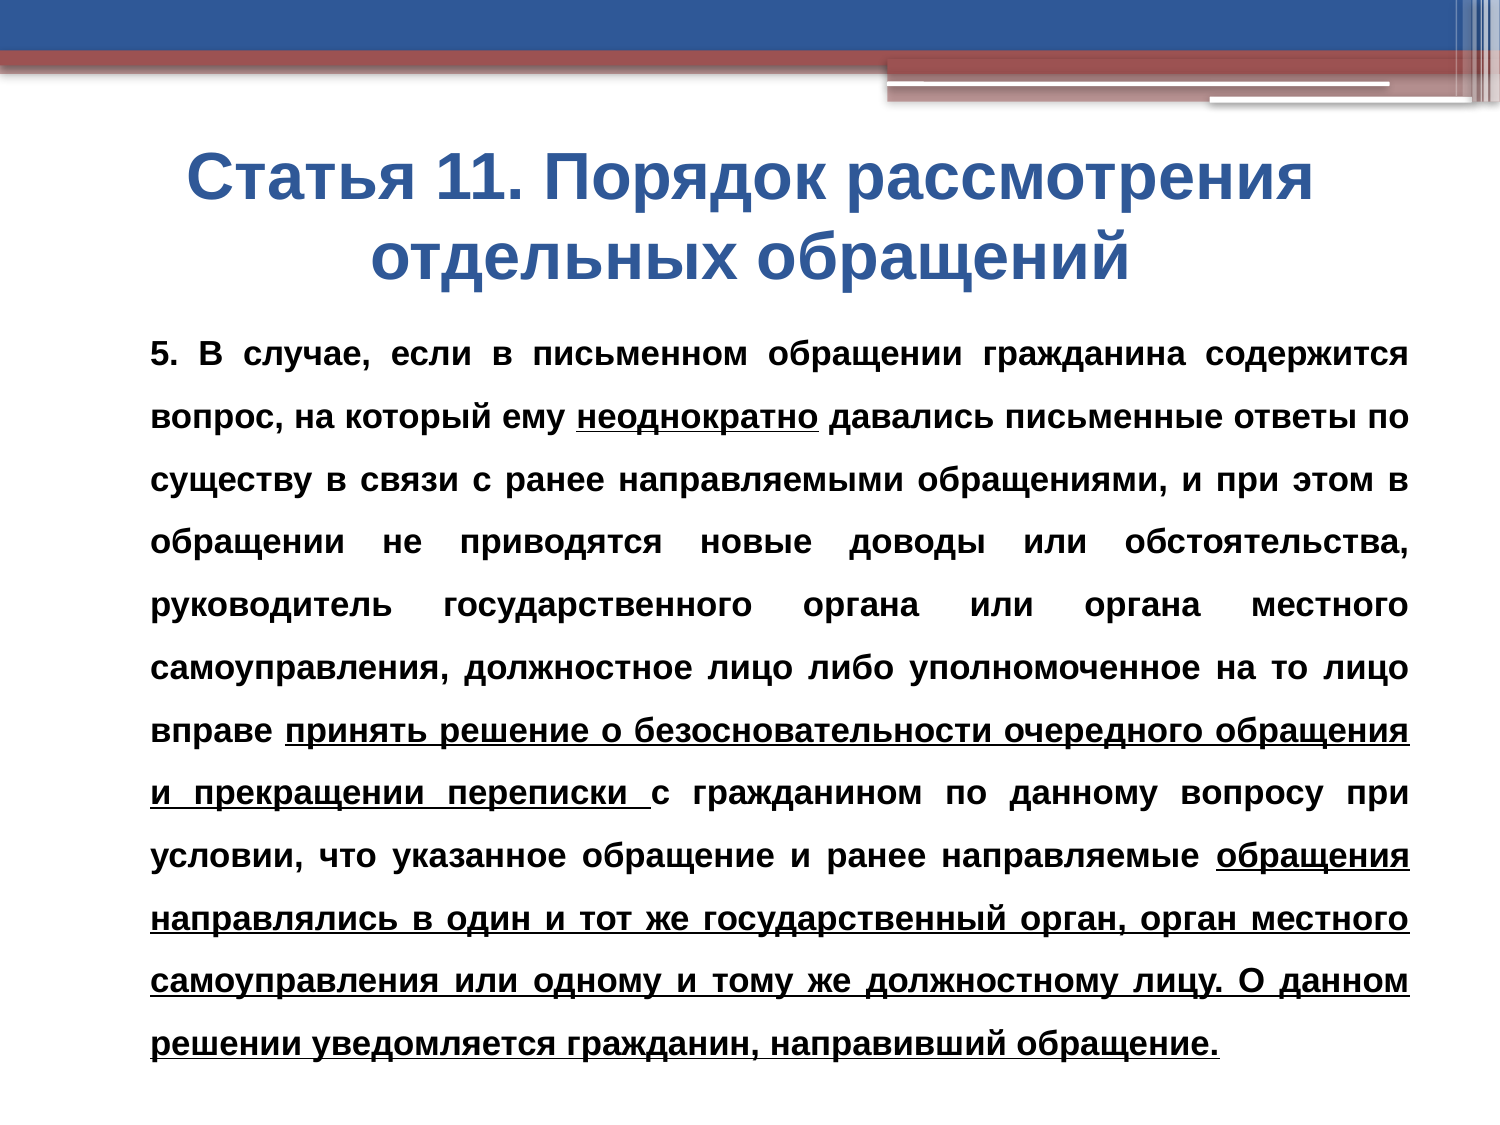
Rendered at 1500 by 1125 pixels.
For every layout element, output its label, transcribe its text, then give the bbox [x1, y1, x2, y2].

list 5. В случае, если в письменном обращении гражданина содержится вопрос, на который ему неоднократно давались письменные ответы по существу в связи с ранее направляемыми обращениями, и при этом в обращении не приводятся новые доводы или обстоятельства, руководитель государственного органа или органа местного самоуправления, должностное лицо либо уполномоченное на то лицо вправе принять решение о безосновательности очередного обращения и прекращении переписки с гражданином по данному вопросу при условии, что указанное обращение и ранее направляемые обращения направлялись в один и тот же государственный орган, орган местного самоуправления или одному и тому же должностному лицу. О данном решении уведомляется гражданин, направивший обращение. [75, 302, 1425, 1094]
title Статья 11. Порядок рассмотрения отдельных обращений [76, 125, 1427, 301]
